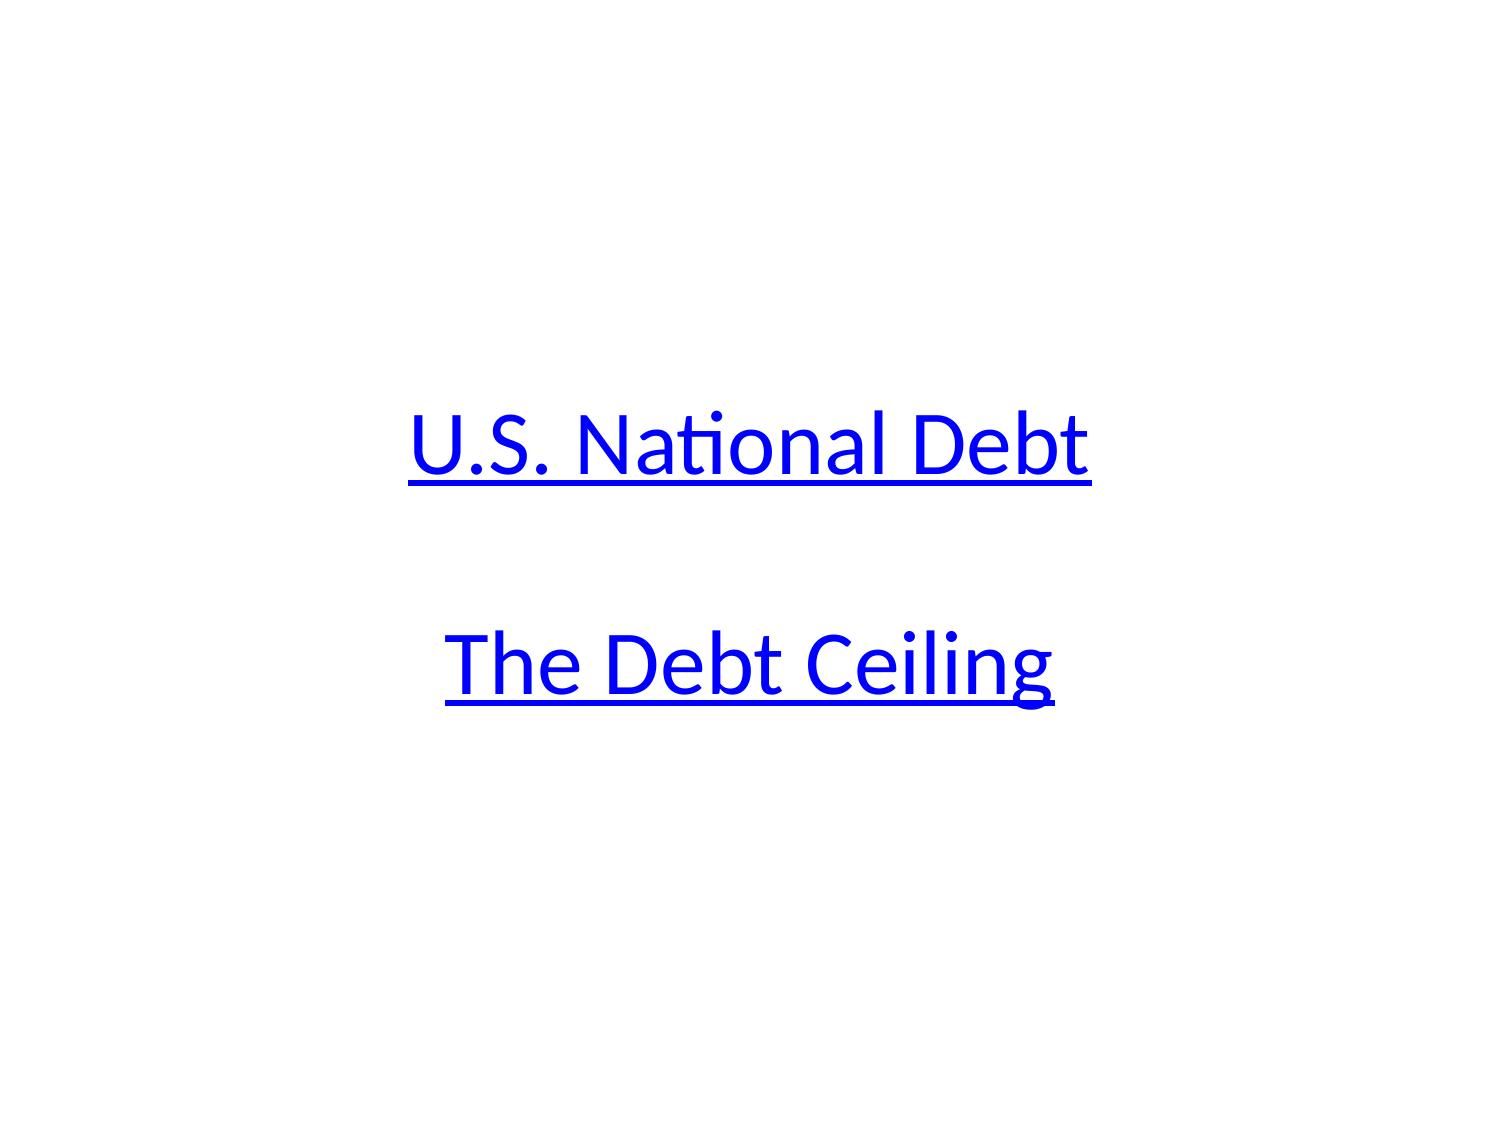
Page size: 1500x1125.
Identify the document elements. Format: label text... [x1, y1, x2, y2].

title U.S. National Debt The Debt Ceiling [74, 44, 1426, 1051]
